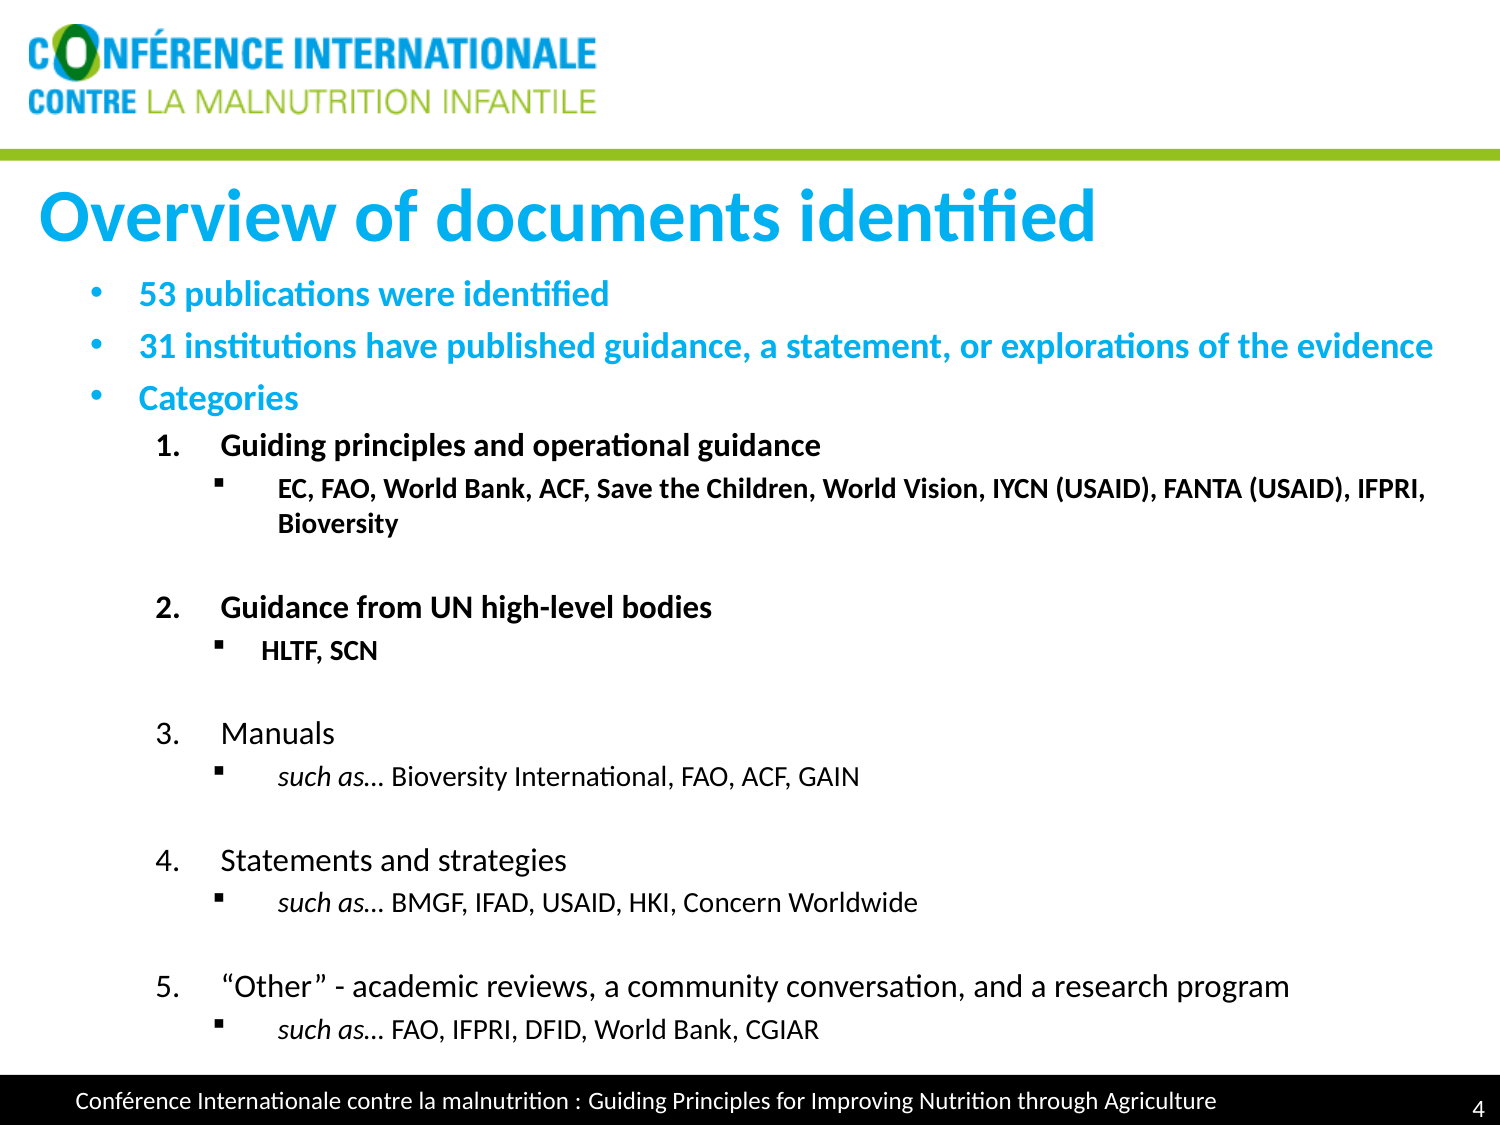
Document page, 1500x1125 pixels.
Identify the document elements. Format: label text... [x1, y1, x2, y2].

list 53 publications were identified 31 institutions have published guidance, a statement, or explorations of the evidence Categories Guiding principles and operational guidance EC, FAO, World Bank, ACF, Save the Children, World Vision, IYCN (USAID), FANTA (USAID), IFPRI, Bioversity Guidance from UN high-level bodies HLTF, SCN Manuals such as… Bioversity International, FAO, ACF, GAIN Statements and strategies such as… BMGF, IFAD, USAID, HKI, Concern Worldwide “Other” - academic reviews, a community conversation, and a research program such as… FAO, IFPRI, DFID, World Bank, CGIAR [75, 262, 1500, 1063]
picture [29, 24, 597, 115]
title Overview of documents identified [24, 173, 1408, 250]
slide_number 4 [1149, 1077, 1500, 1125]
